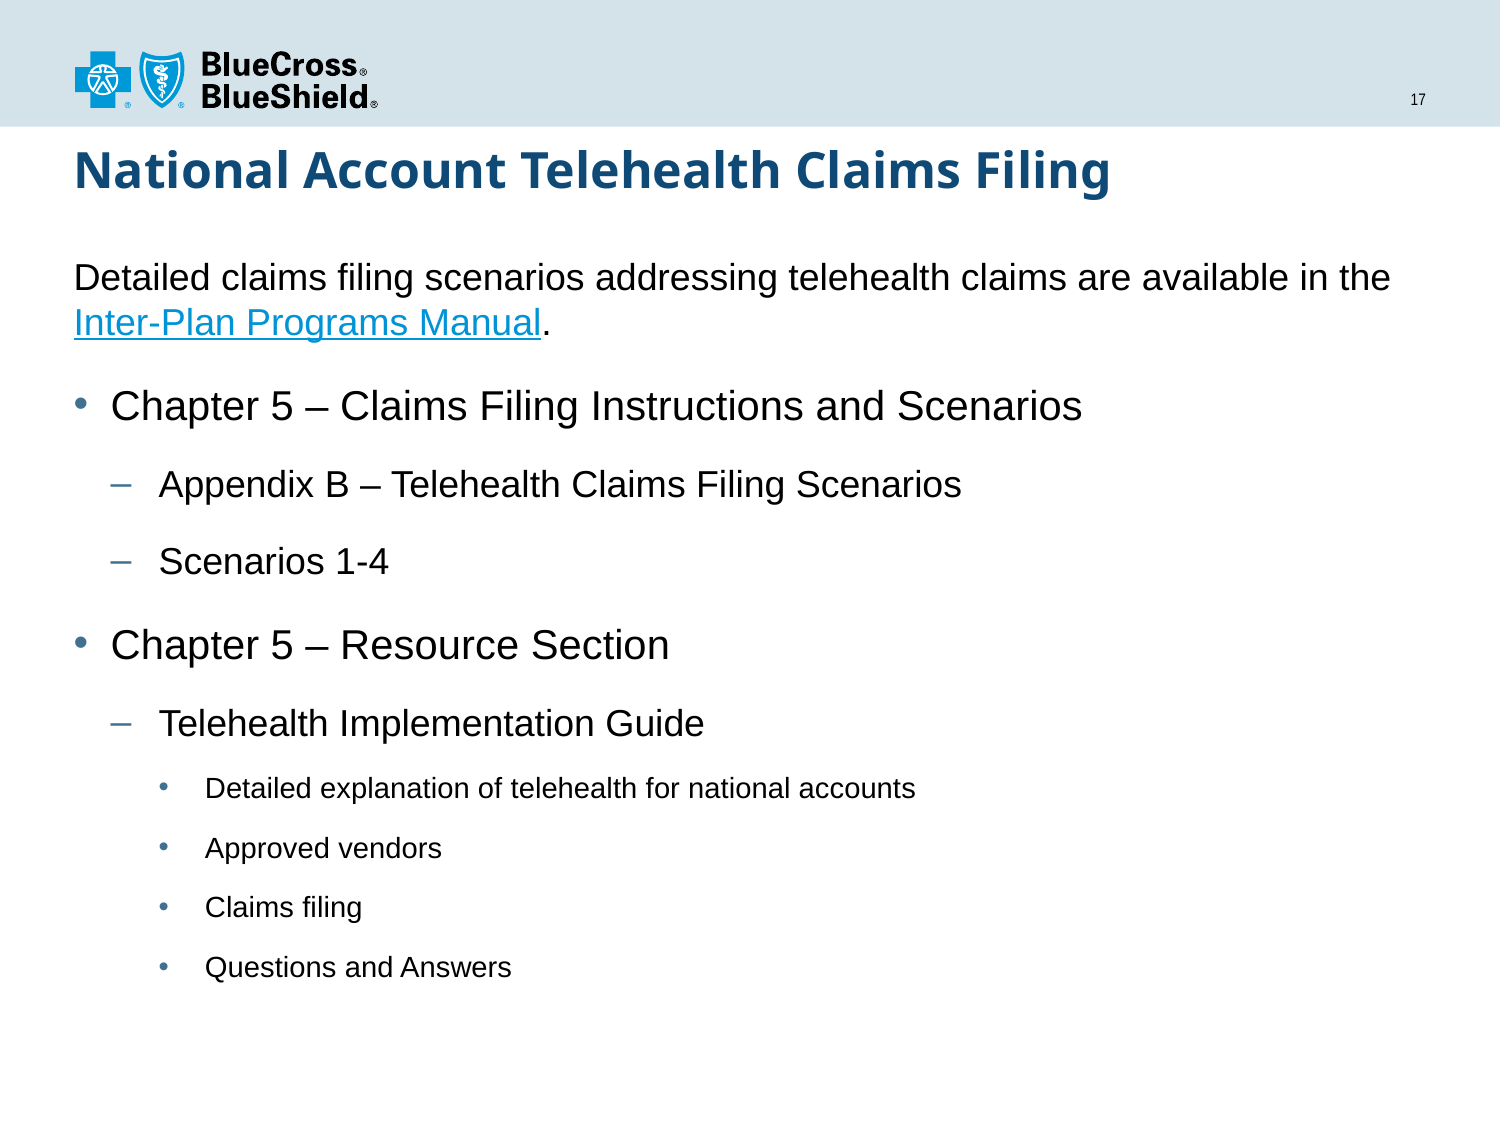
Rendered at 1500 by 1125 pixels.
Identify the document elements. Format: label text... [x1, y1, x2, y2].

list Detailed claims filing scenarios addressing telehealth claims are available in the Inter-Plan Programs Manual. Chapter 5 – Claims Filing Instructions and Scenarios Appendix B – Telehealth Claims Filing Scenarios Scenarios 1-4 Chapter 5 – Resource Section Telehealth Implementation Guide Detailed explanation of telehealth for national accounts Approved vendors Claims filing Questions and Answers [73, 248, 1424, 888]
picture [178, 101, 185, 109]
picture [124, 101, 131, 109]
title National Account Telehealth Claims Filing [73, 135, 1424, 248]
